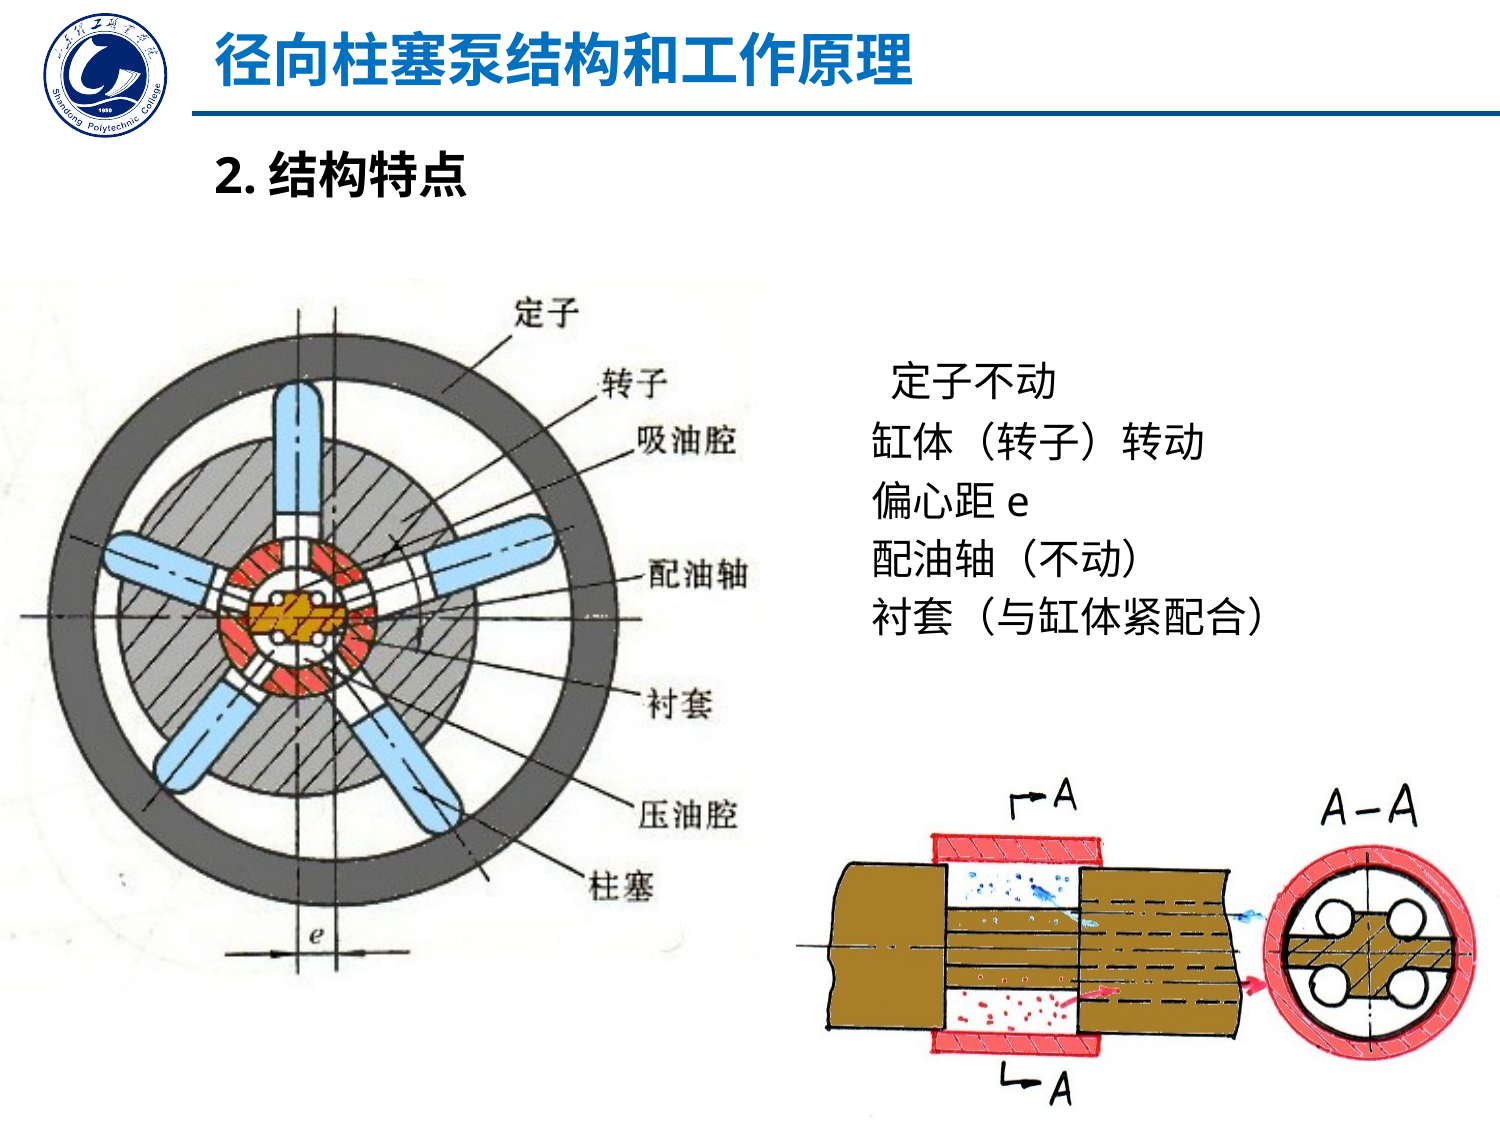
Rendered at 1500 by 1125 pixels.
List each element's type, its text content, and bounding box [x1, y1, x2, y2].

text_box 径向柱塞泵结构和工作原理 [199, 16, 1477, 102]
picture [0, 278, 763, 995]
picture [43, 7, 174, 138]
text_box 定子不动 缸体（转子）转动 偏心距e 配油轴（不动） 衬套（与缸体紧配合） [809, 330, 1477, 712]
picture [795, 760, 1500, 1125]
text_box 2.结构特点 [199, 136, 1299, 211]
